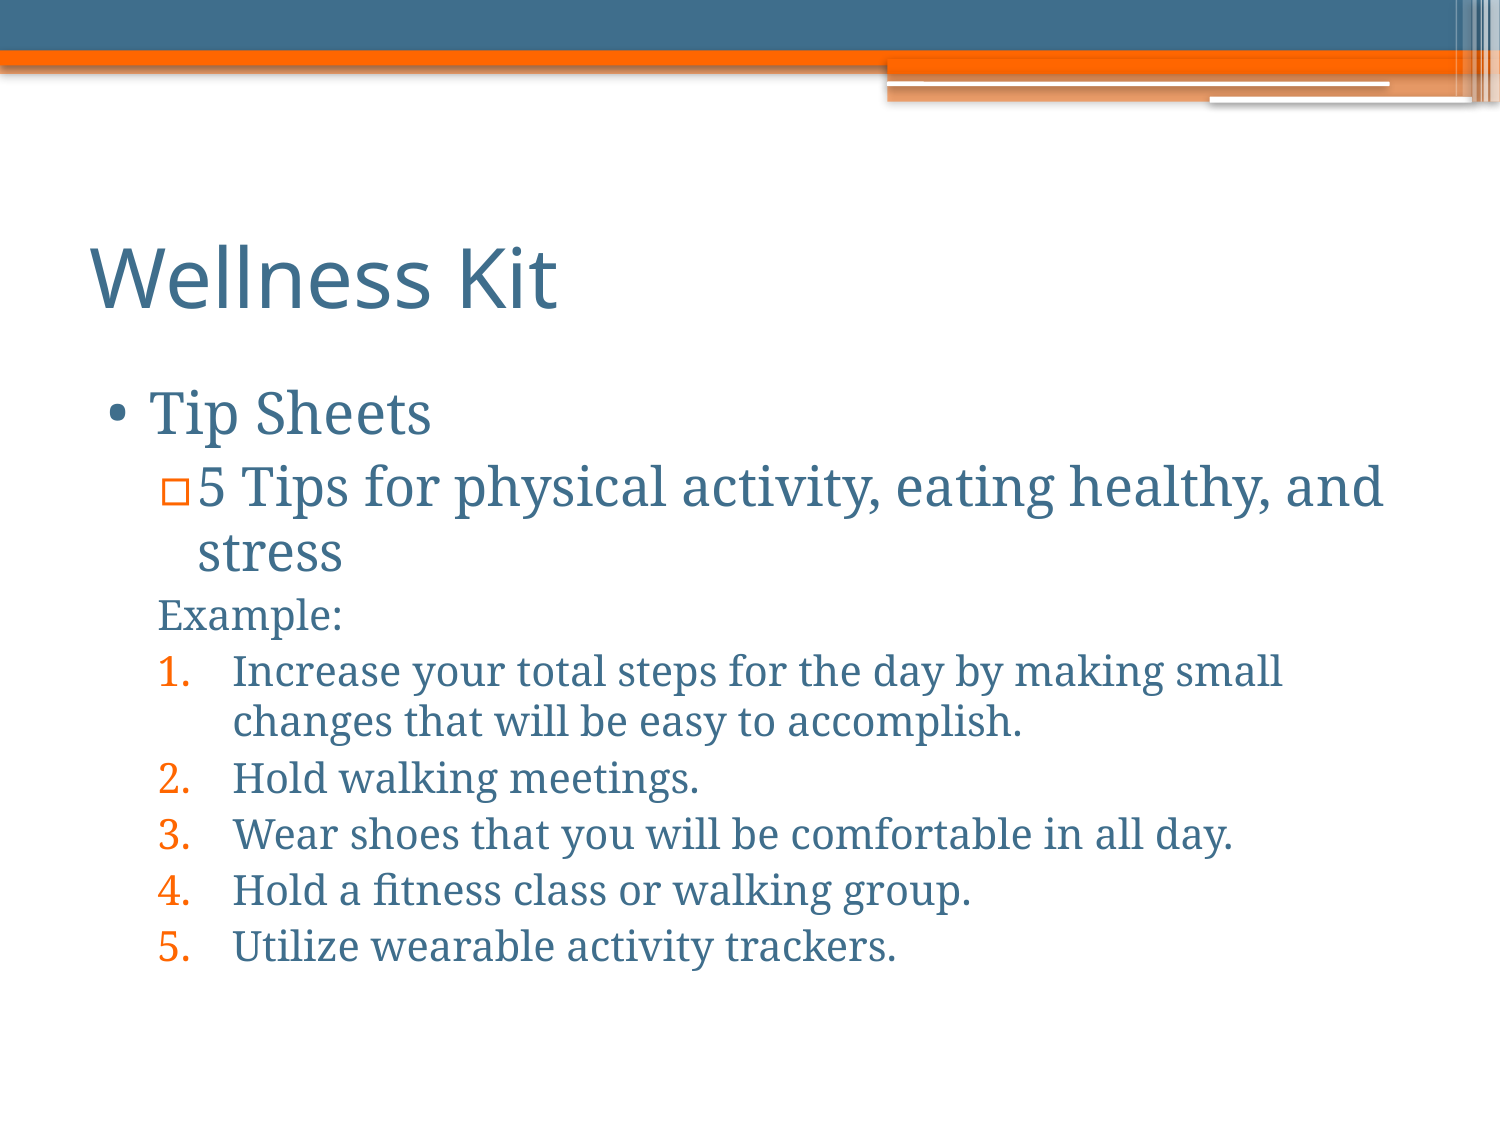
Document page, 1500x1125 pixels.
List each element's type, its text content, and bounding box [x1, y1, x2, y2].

title Wellness Kit [75, 187, 1425, 363]
list Tip Sheets 5 Tips for physical activity, eating healthy, and stress Example: Increase your total steps for the day by making small changes that will be easy to accomplish. Hold walking meetings. Wear shoes that you will be comfortable in all day. Hold a fitness class or walking group. Utilize wearable activity trackers. [75, 368, 1425, 1079]
